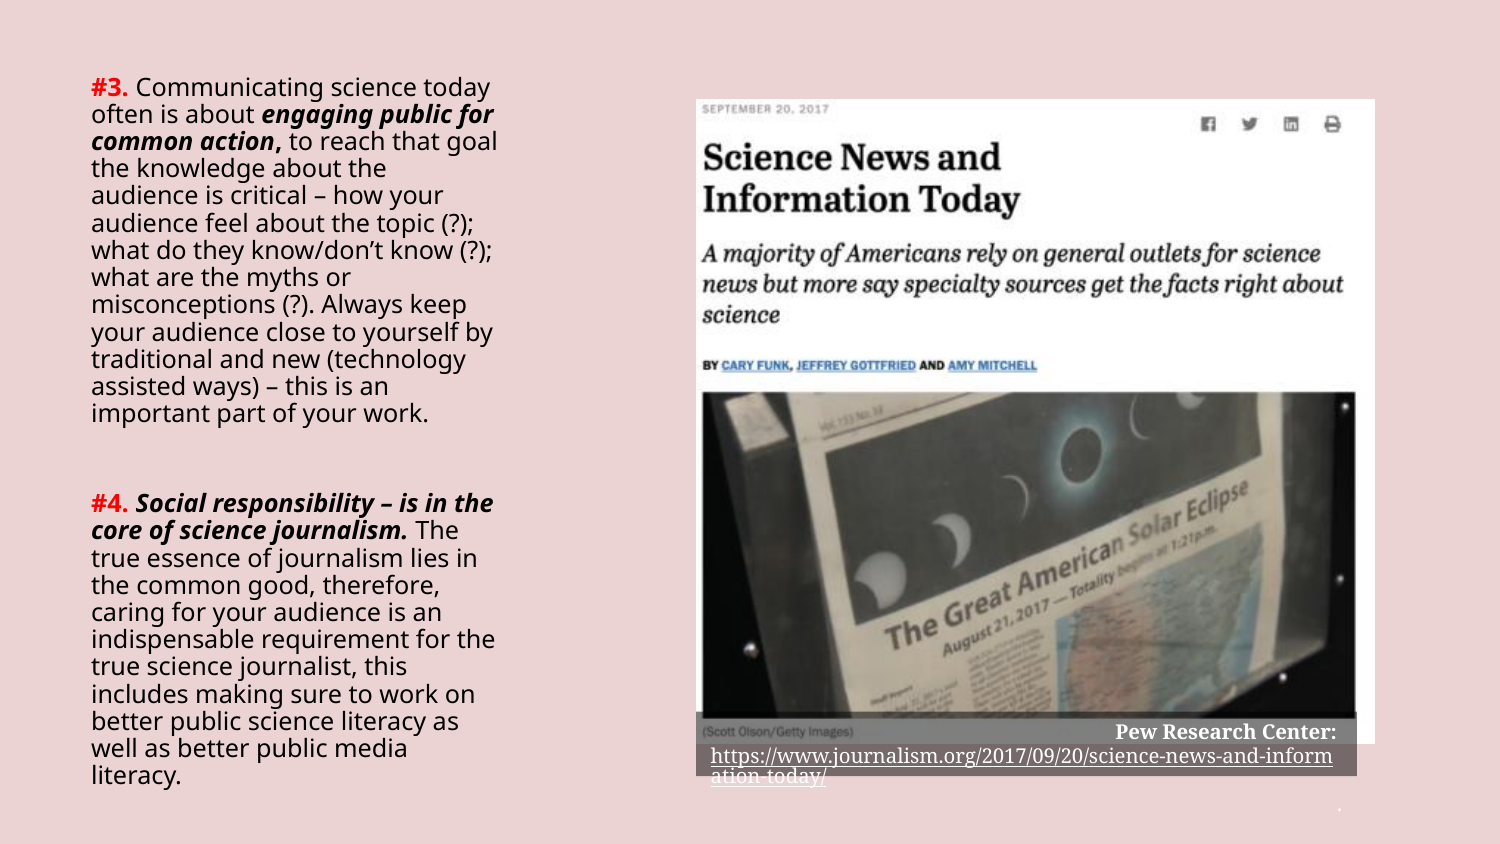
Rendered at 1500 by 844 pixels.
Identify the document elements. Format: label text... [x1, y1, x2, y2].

text_box Pew Research Center: https://www.journalism.org/2017/09/20/science-news-and-information-today/. [696, 751, 1357, 777]
text_box #3. Communicating science today often is about engaging public for common action, to reach that goal the knowledge about the audience is critical – how your audience feel about the topic (?); what do they know/don’t know (?); what are the myths or misconceptions (?). Always keep your audience close to yourself by traditional and new (technology assisted ways) – this is an important part of your work. #4. Social responsibility – is in the core of science journalism. The true essence of journalism lies in the common good, therefore, caring for your audience is an indispensable requirement for the true science journalist, this includes making sure to work on better public science literacy as well as better public media literacy. [79, 68, 512, 804]
picture [695, 99, 1375, 745]
